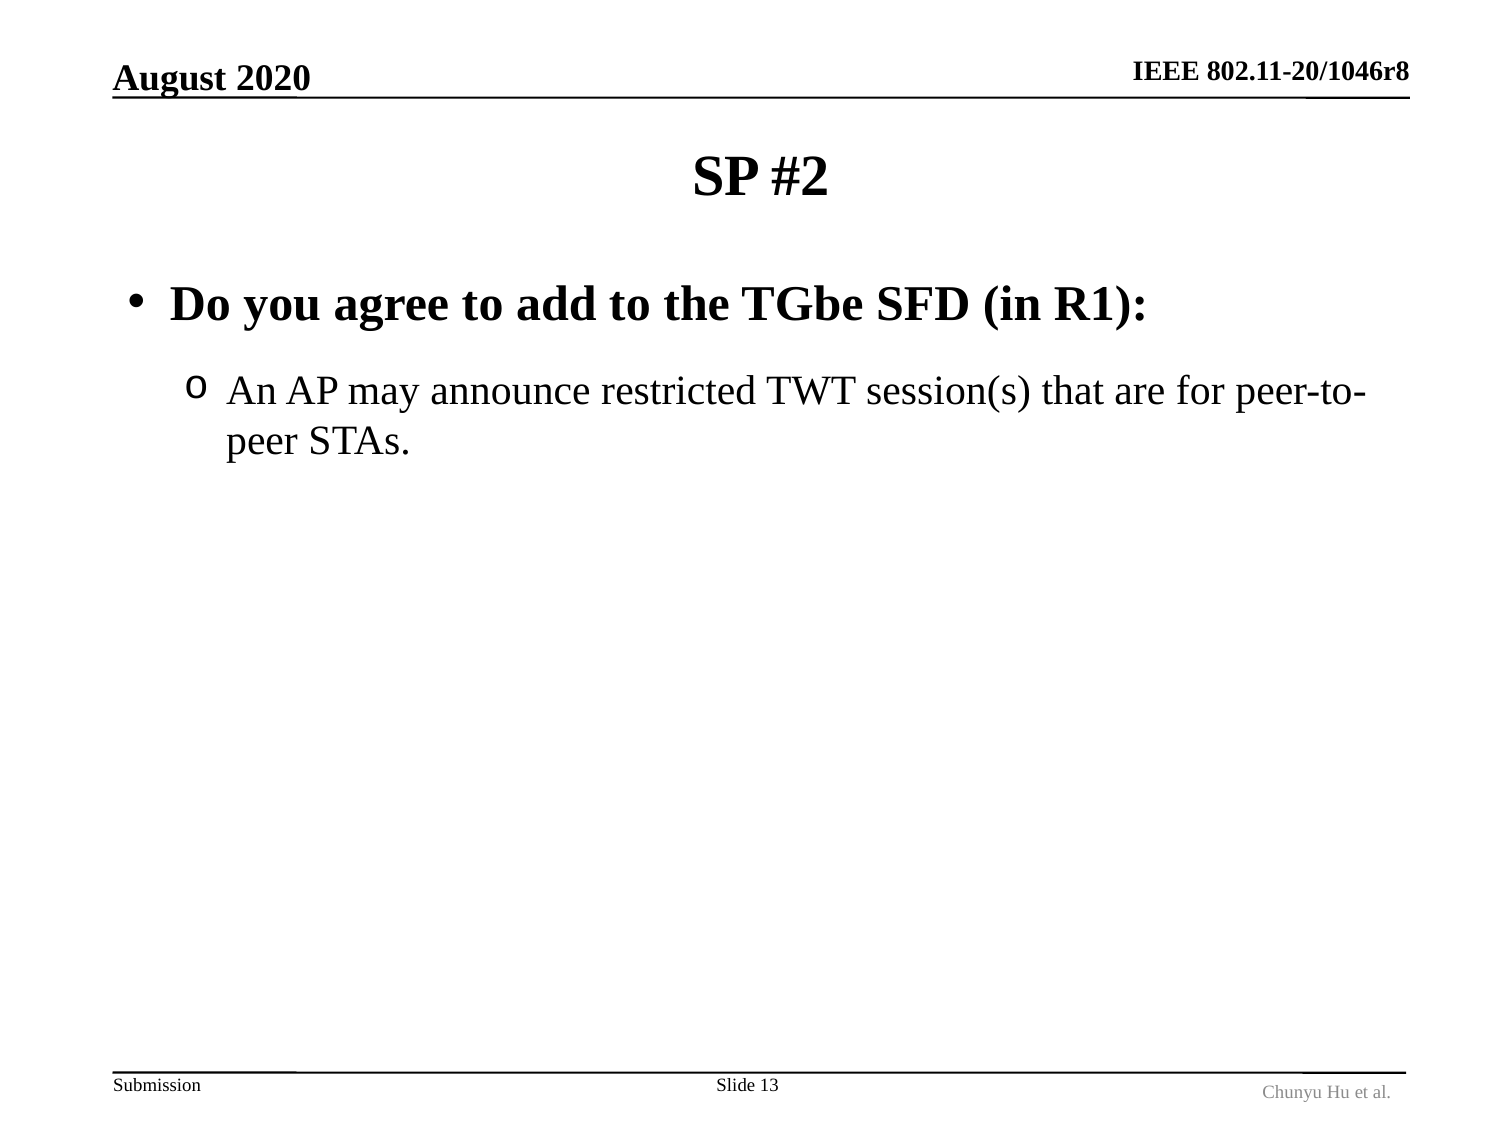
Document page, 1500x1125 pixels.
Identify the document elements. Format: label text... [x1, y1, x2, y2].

title SP #2 [112, 97, 1411, 248]
footer Chunyu Hu et al. [877, 1072, 1407, 1110]
list Do you agree to add to the TGbe SFD (in R1): An AP may announce restricted TWT session(s) that are for peer-to-peer STAs. [112, 262, 1411, 1073]
slide_number Slide 13 [702, 1072, 793, 1111]
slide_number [112, 52, 563, 90]
